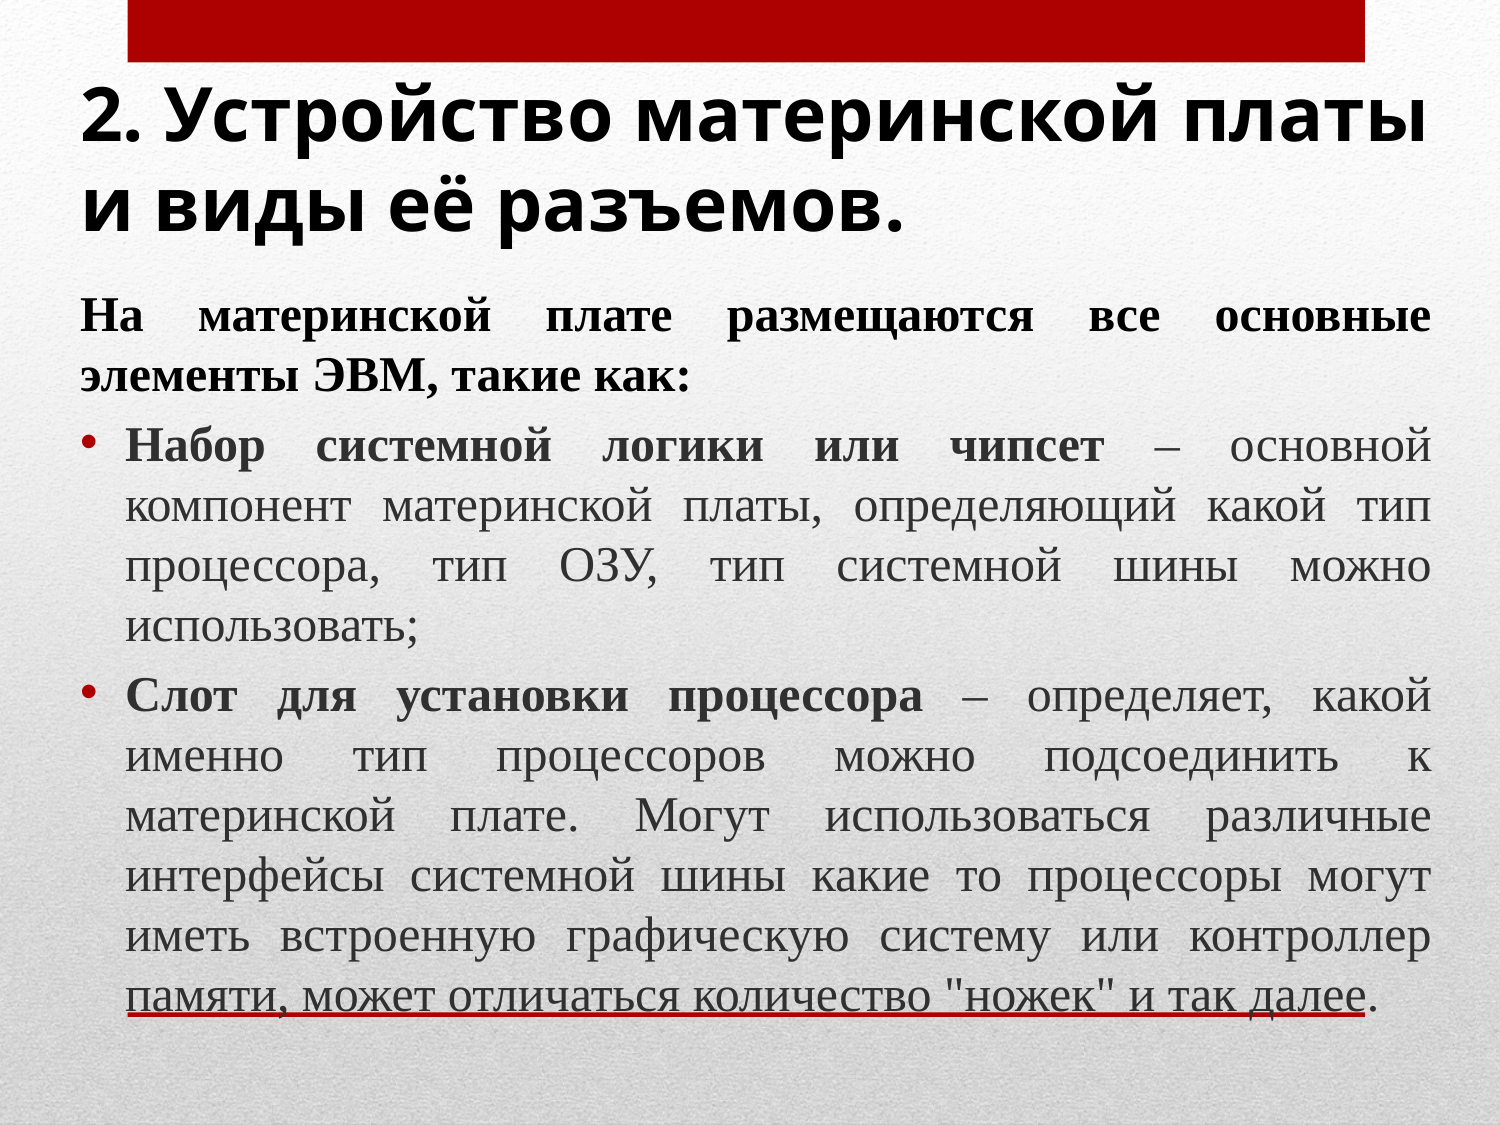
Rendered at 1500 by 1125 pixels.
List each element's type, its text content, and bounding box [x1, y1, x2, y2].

title 2. Устройство материнской платы и виды её разъемов. [64, 66, 1471, 254]
list На материнской плате размещаются все основные элементы ЭВМ, такие как: Набор системной логики или чипсет – основной компонент материнской платы, определяющий какой тип процессора, тип ОЗУ, тип системной шины можно использовать; Слот для установки процессора – определяет, какой именно тип процессоров можно подсоединить к материнской плате. Могут использоваться различные интерфейсы системной шины какие то процессоры могут иметь встроенную графическую систему или контроллер памяти, может отличаться количество "ножек" и так далее. [64, 326, 1447, 976]
